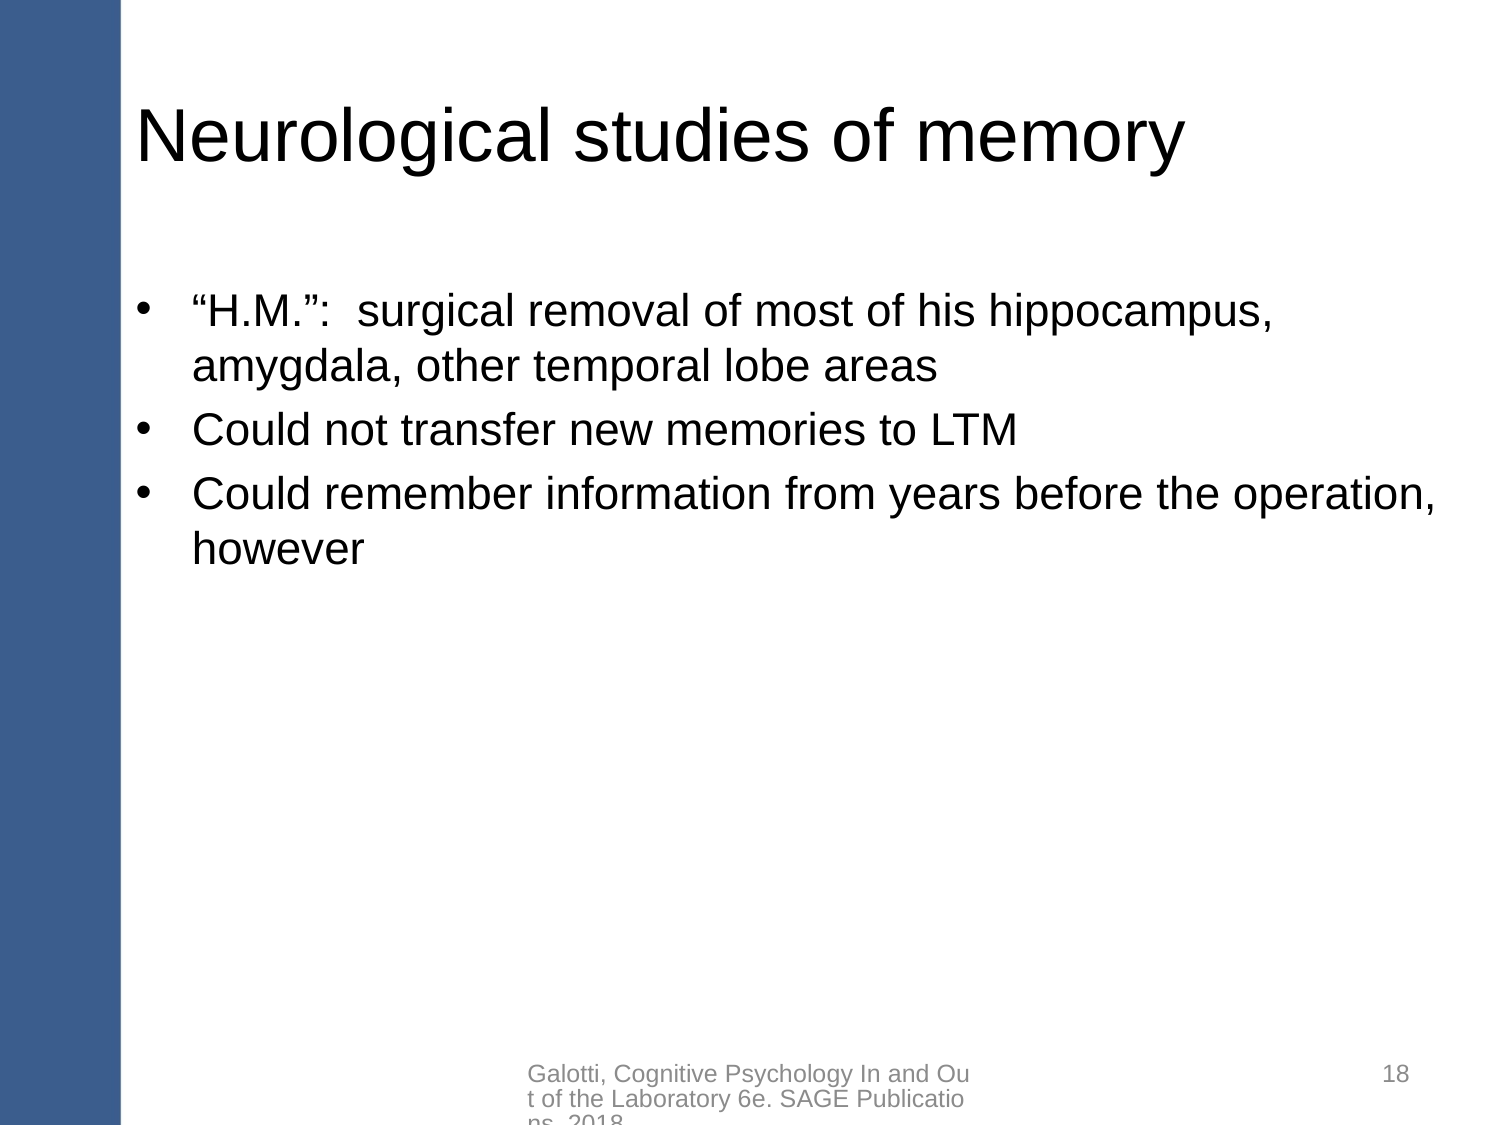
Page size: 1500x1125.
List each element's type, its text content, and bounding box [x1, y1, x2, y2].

footer Galotti, Cognitive Psychology In and Out of the Laboratory 6e. SAGE Publications, 2018. [512, 1042, 988, 1103]
slide_number 18 [1074, 1042, 1425, 1103]
picture [0, 0, 1500, 1125]
list “H.M.”: surgical removal of most of his hippocampus, amygdala, other temporal lobe areas Could not transfer new memories to LTM Could remember information from years before the operation, however [120, 273, 1471, 1016]
title Neurological studies of memory [120, 37, 1471, 225]
